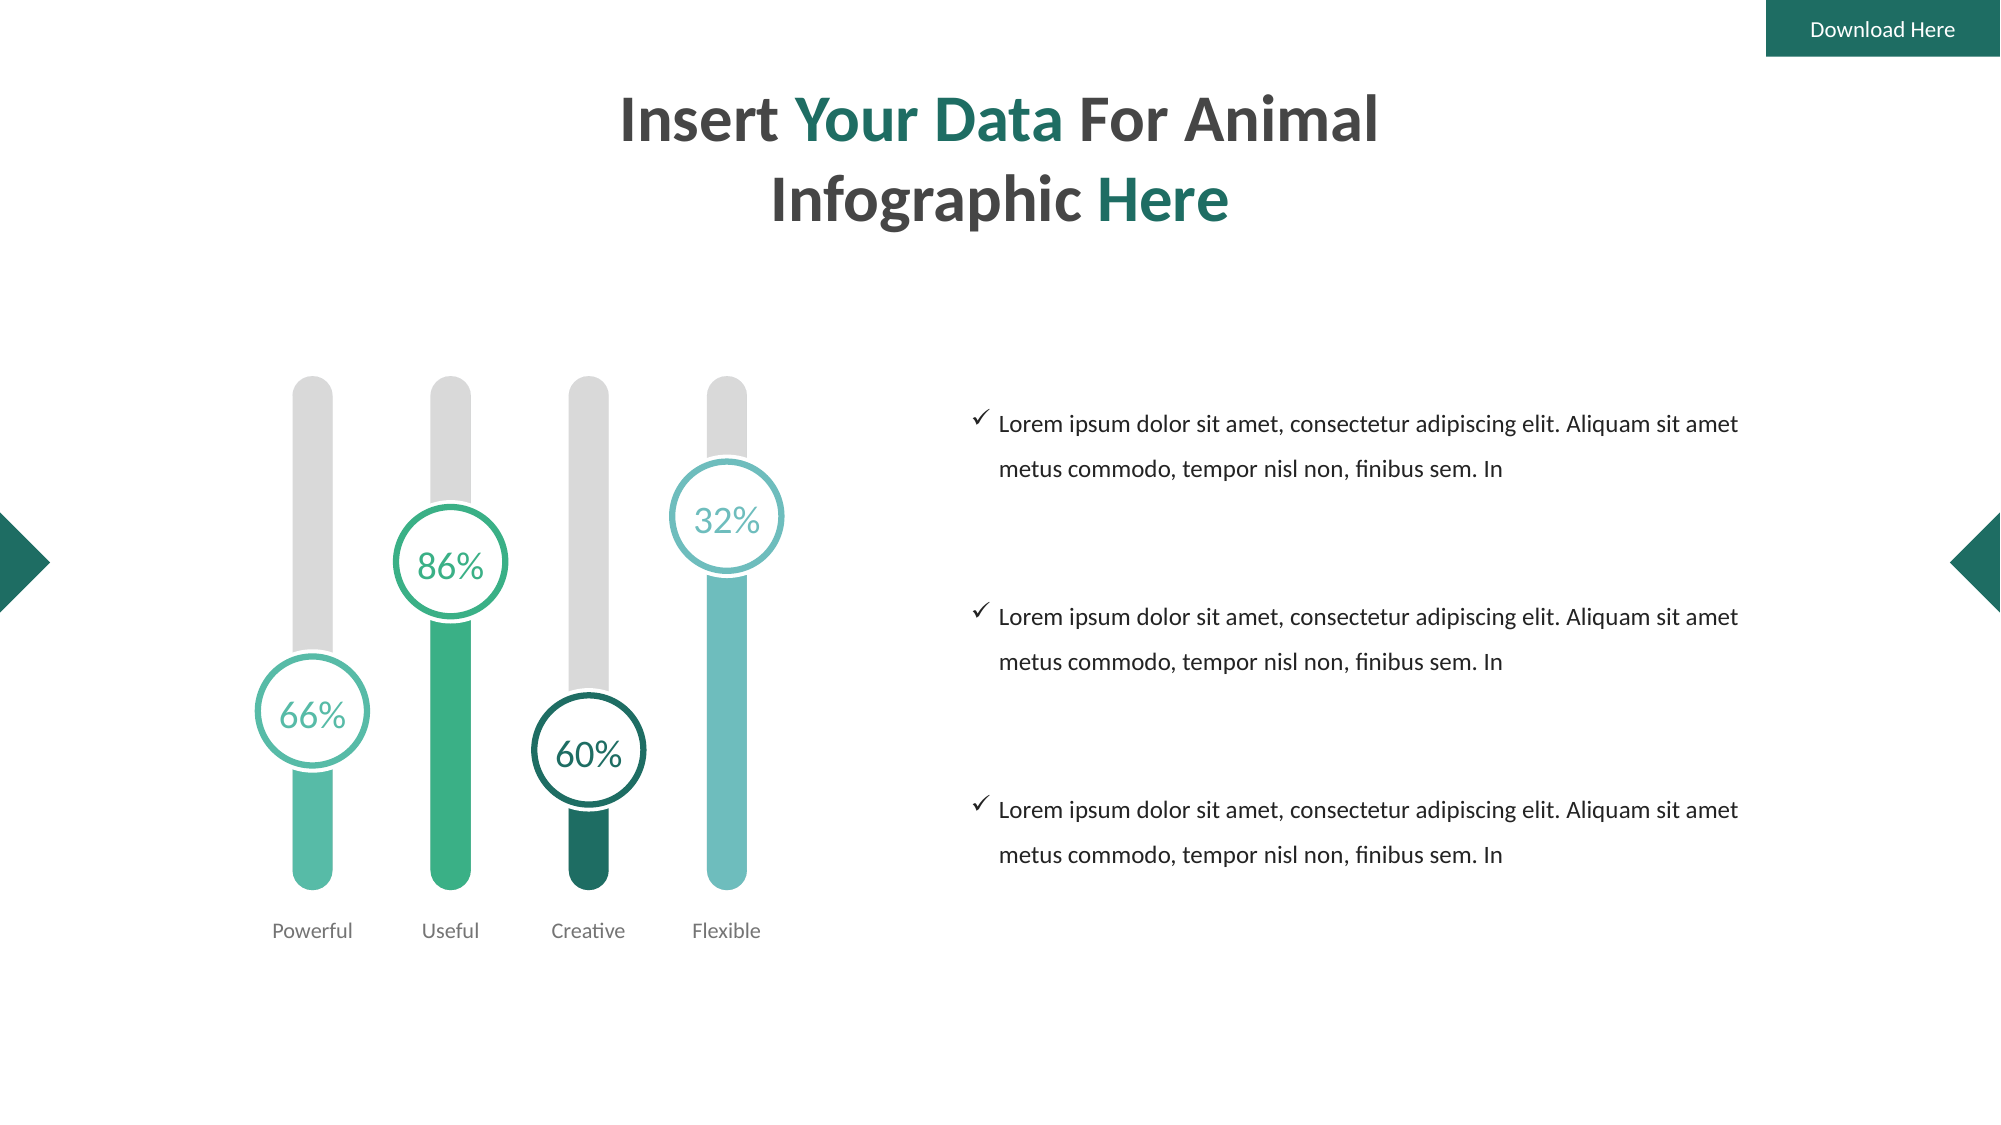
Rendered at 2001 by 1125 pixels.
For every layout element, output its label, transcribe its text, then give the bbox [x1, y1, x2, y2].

text_box Insert Your Data For Animal Infographic Here [505, 67, 1495, 243]
text_box [1948, 510, 2000, 615]
text_box Lorem ipsum dolor sit amet, consectetur adipiscing elit. Aliquam sit amet metus commodo, tempor nisl non, finibus sem. In [956, 384, 1803, 490]
text_box Download Here [1765, 0, 2000, 58]
text_box Lorem ipsum dolor sit amet, consectetur adipiscing elit. Aliquam sit amet metus commodo, tempor nisl non, finibus sem. In [956, 771, 1803, 876]
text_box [243, 376, 796, 952]
text_box Lorem ipsum dolor sit amet, consectetur adipiscing elit. Aliquam sit amet metus commodo, tempor nisl non, finibus sem. In [956, 578, 1803, 683]
text_box [0, 510, 52, 615]
